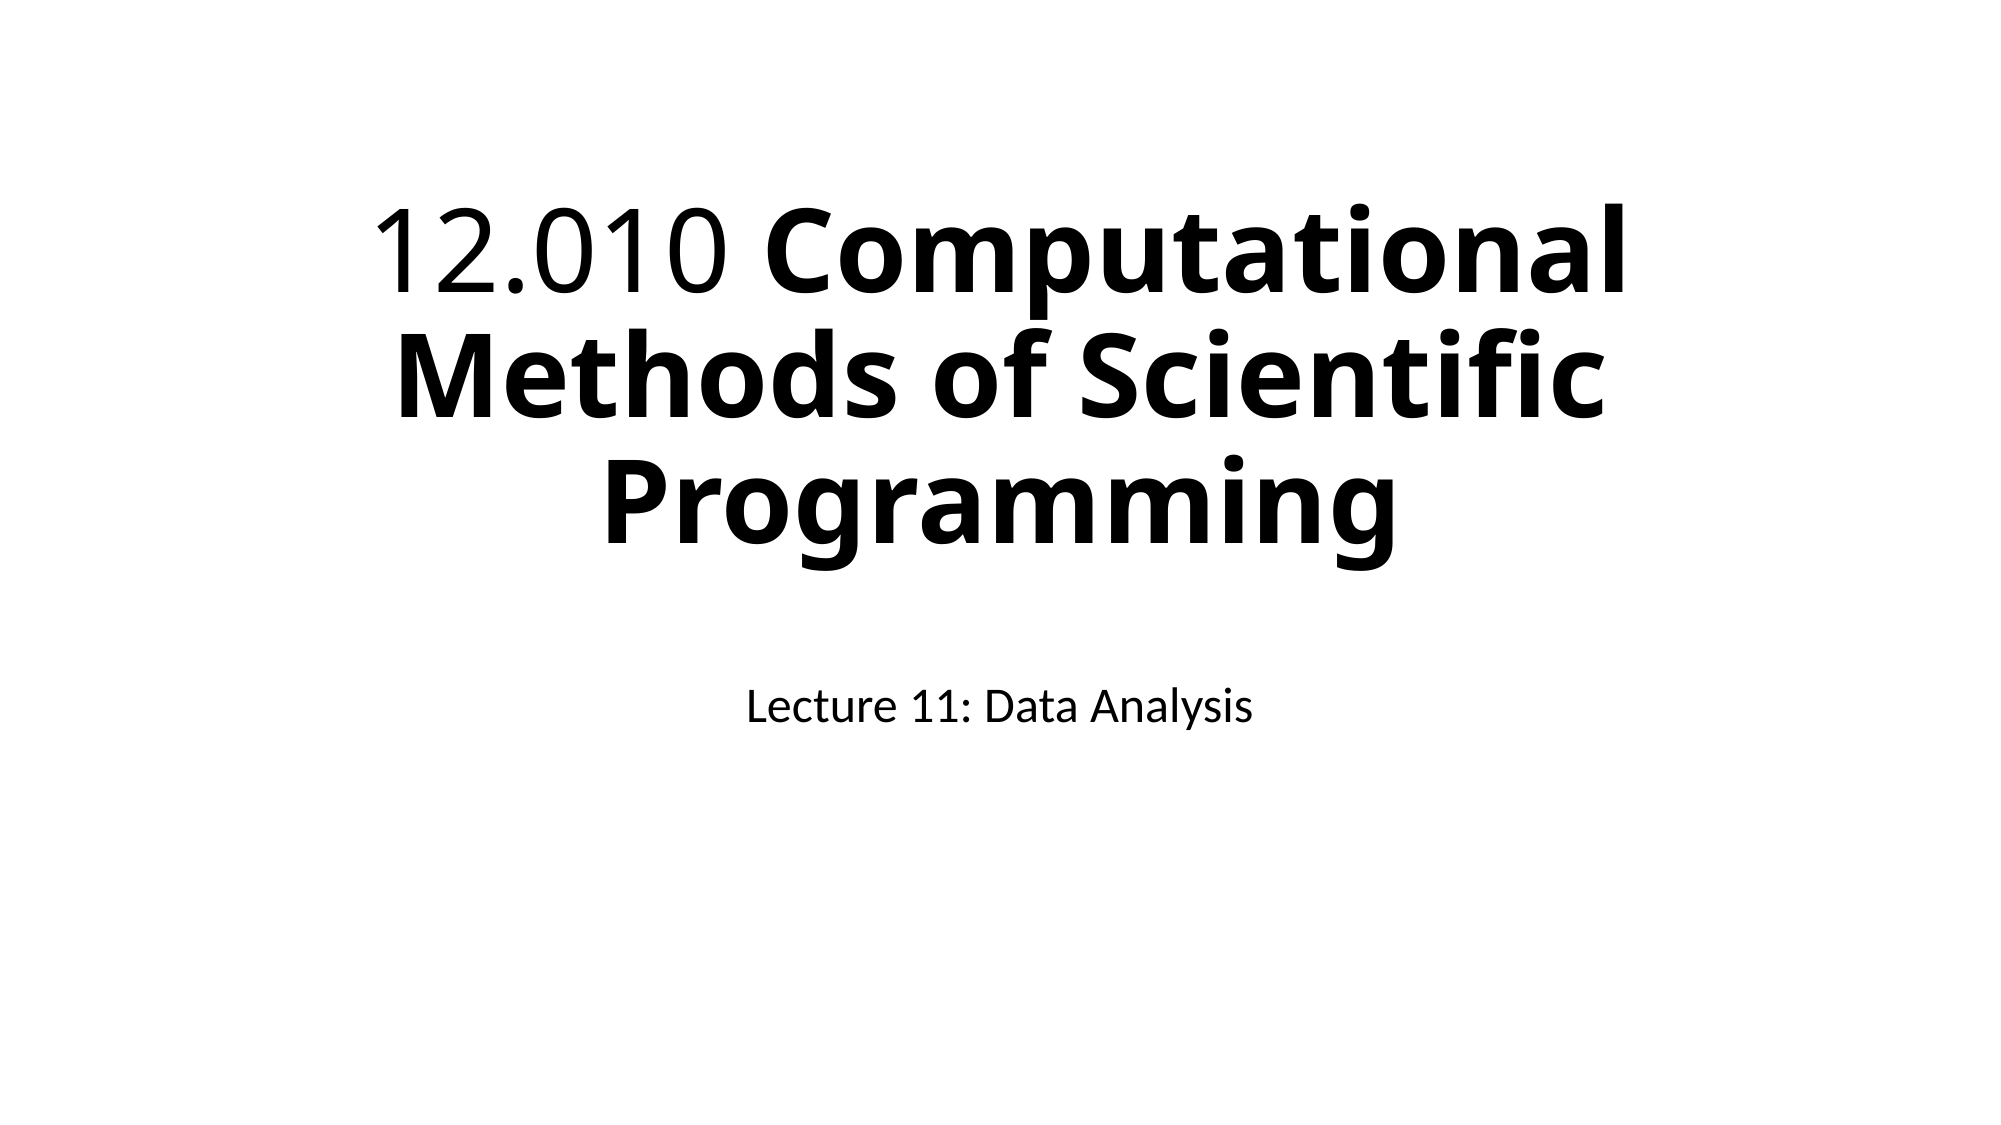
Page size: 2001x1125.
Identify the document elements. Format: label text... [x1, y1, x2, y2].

title 12.010 Computational Methods of Scientific Programming [249, 184, 1750, 576]
subtitle Lecture 11: Data Analysis [249, 590, 1750, 863]
